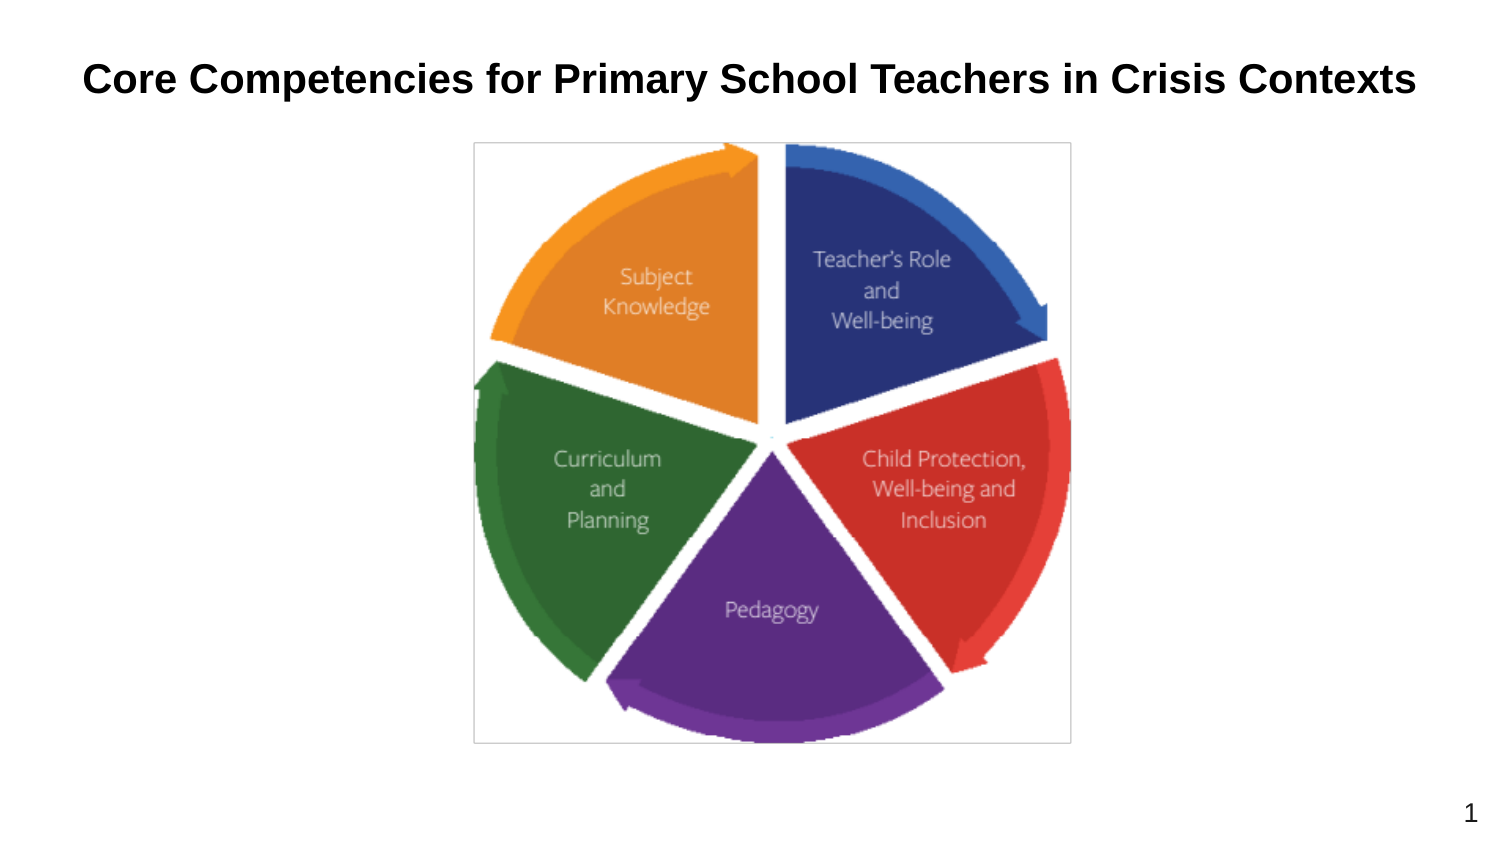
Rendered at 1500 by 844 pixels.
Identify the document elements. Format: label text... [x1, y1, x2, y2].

picture [394, 106, 1106, 764]
slide_number 1 [1403, 779, 1494, 844]
text_box Core Competencies for Primary School Teachers in Crisis Contexts [0, 44, 1500, 110]
